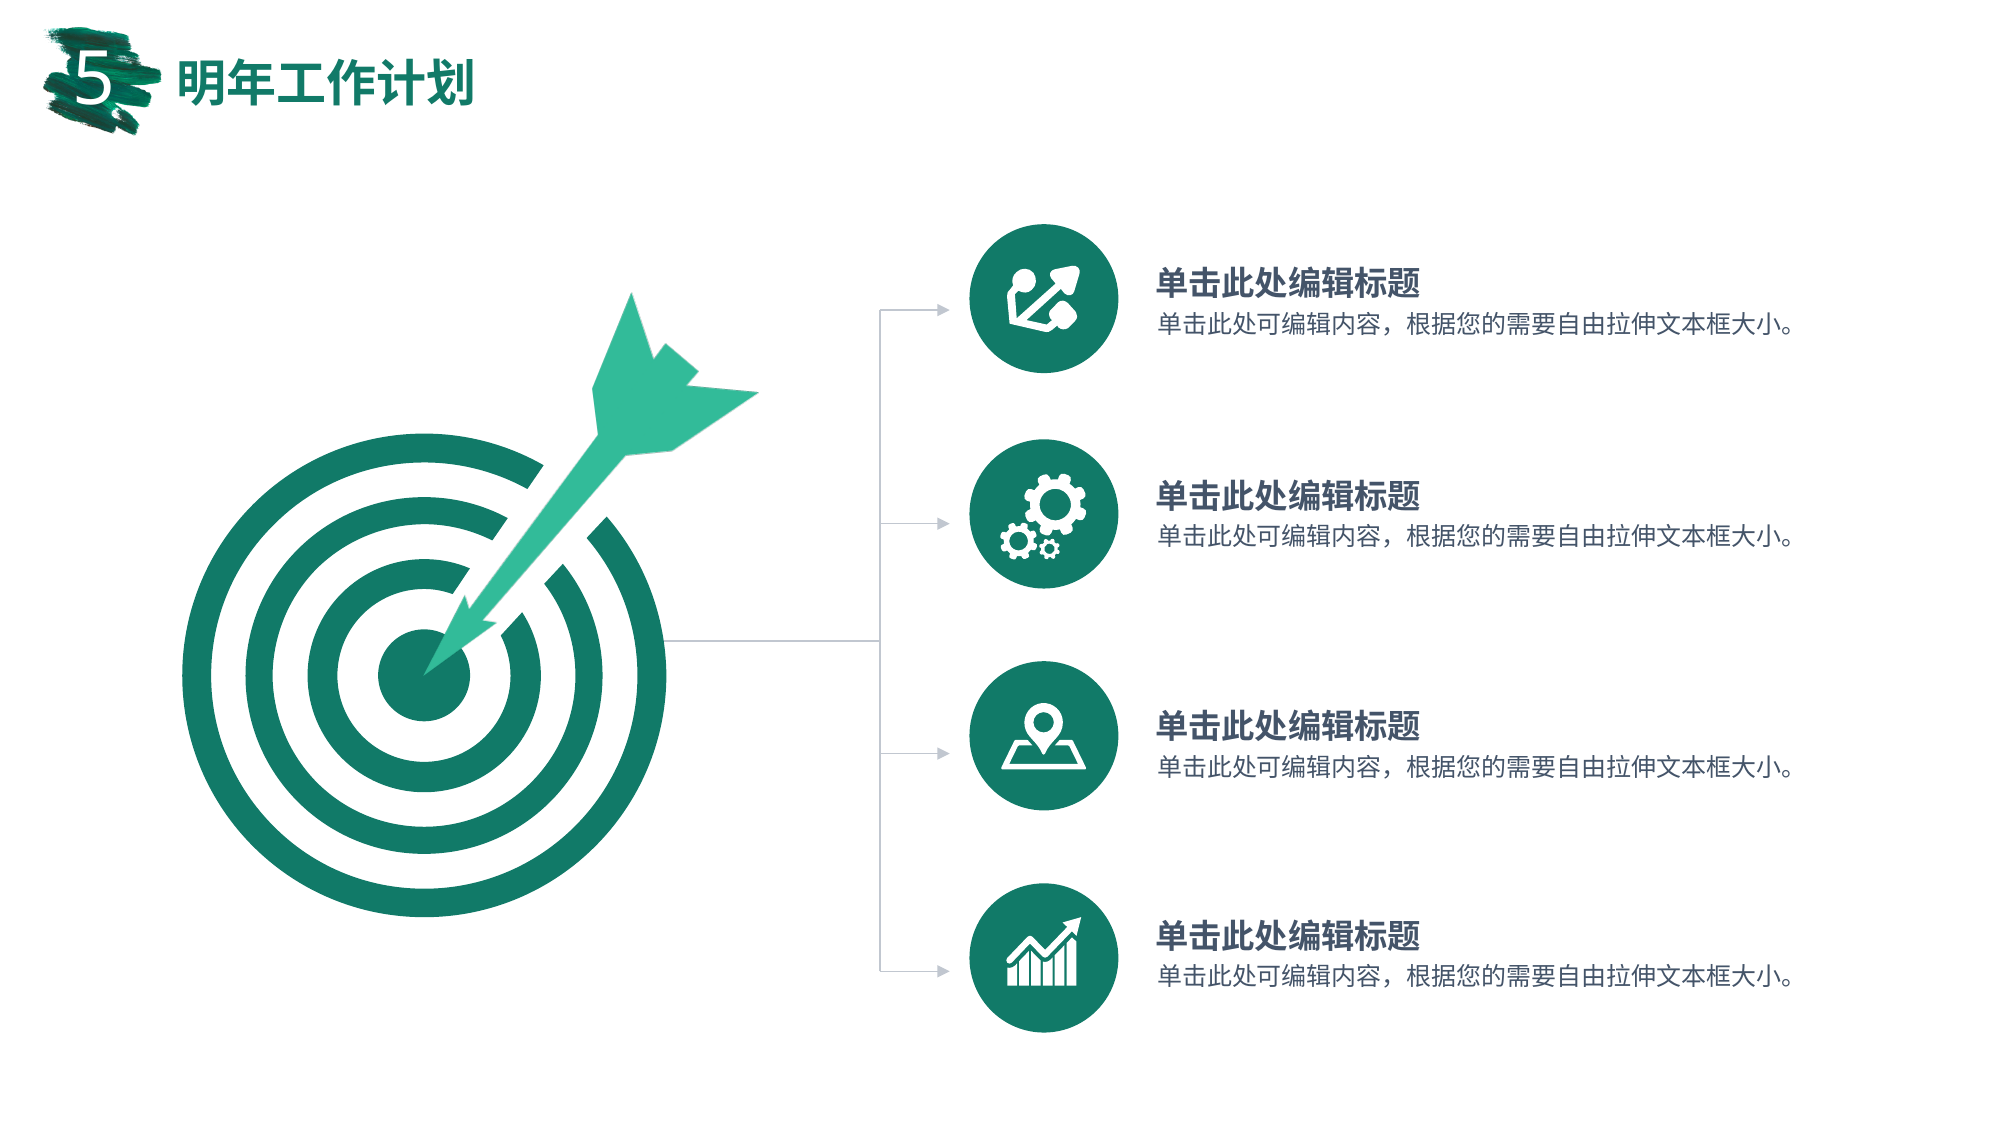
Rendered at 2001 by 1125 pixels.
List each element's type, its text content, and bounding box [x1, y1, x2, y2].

text_box 单击此处可编辑内容，根据您的需要自由拉伸文本框大小。 [1142, 294, 1891, 346]
text_box [1000, 522, 1038, 560]
text_box [1024, 703, 1063, 755]
text_box 单击此处可编辑内容，根据您的需要自由拉伸文本框大小。 [1142, 738, 1891, 790]
text_box [969, 439, 1119, 589]
text_box [245, 497, 603, 854]
text_box 明年工作计划 [168, 43, 533, 119]
text_box [378, 629, 470, 722]
picture [423, 292, 759, 677]
picture [42, 25, 163, 136]
text_box 单击此处编辑标题 [1140, 899, 1494, 963]
text_box [1007, 963, 1018, 986]
text_box 单击此处编辑标题 [1140, 246, 1494, 310]
text_box [969, 661, 1119, 811]
text_box 单击此处可编辑内容，根据您的需要自由拉伸文本框大小。 [1142, 507, 1891, 559]
text_box [1039, 538, 1060, 560]
text_box [182, 433, 667, 918]
text_box [1019, 950, 1029, 986]
text_box [1042, 957, 1053, 986]
text_box [1001, 739, 1087, 770]
text_box 单击此处编辑标题 [1140, 459, 1494, 522]
text_box [1066, 937, 1077, 986]
text_box [969, 224, 1119, 374]
text_box [1007, 265, 1080, 333]
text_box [879, 309, 950, 972]
text_box 单击此处可编辑内容，根据您的需要自由拉伸文本框大小。 [1142, 947, 1891, 999]
text_box [1054, 945, 1065, 986]
text_box [1031, 950, 1041, 986]
text_box 单击此处编辑标题 [1140, 690, 1494, 753]
text_box [307, 559, 541, 793]
text_box [1006, 917, 1082, 964]
text_box [1024, 473, 1087, 536]
text_box [969, 883, 1119, 1033]
